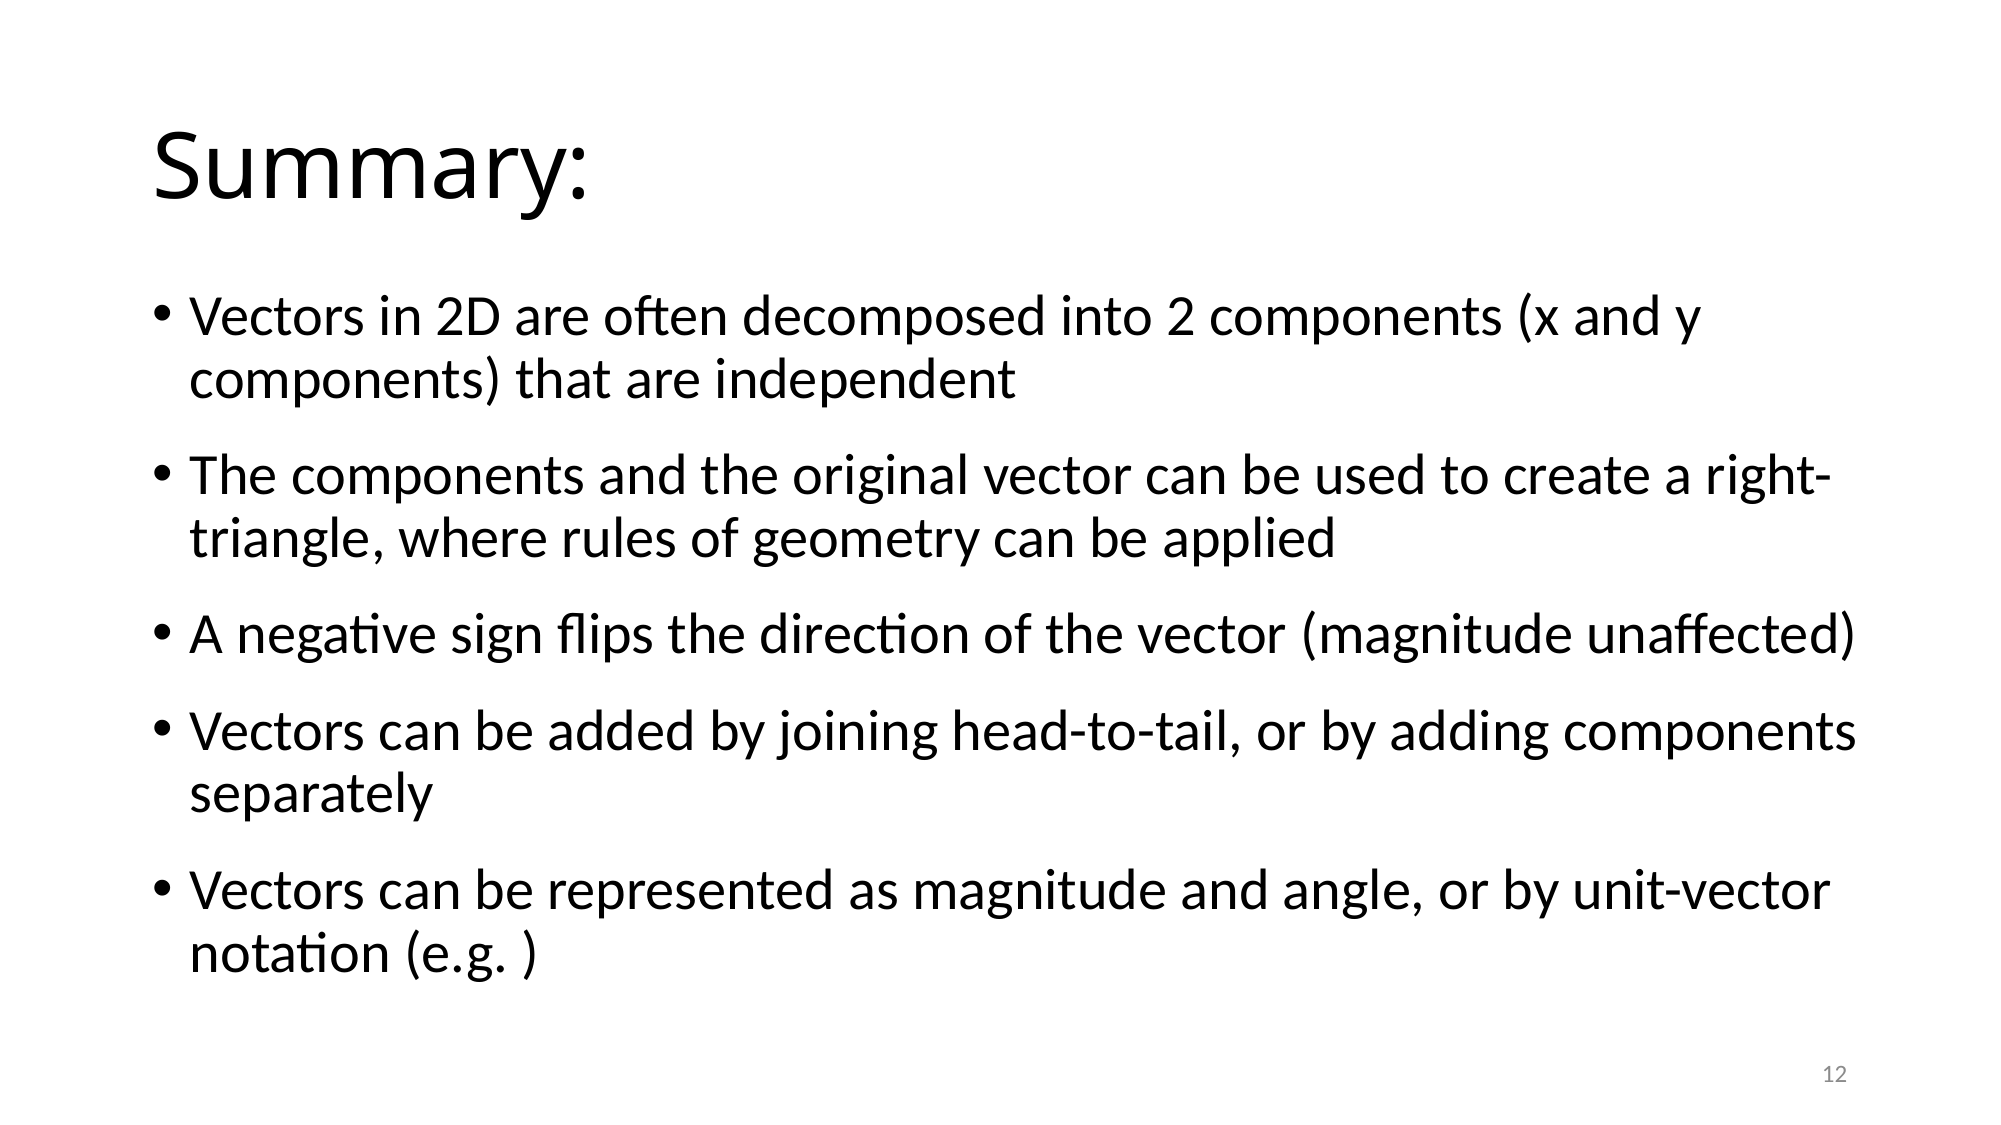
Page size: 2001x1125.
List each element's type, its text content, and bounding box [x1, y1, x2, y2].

title Summary: [137, 59, 1863, 278]
slide_number 12 [1412, 1042, 1863, 1103]
